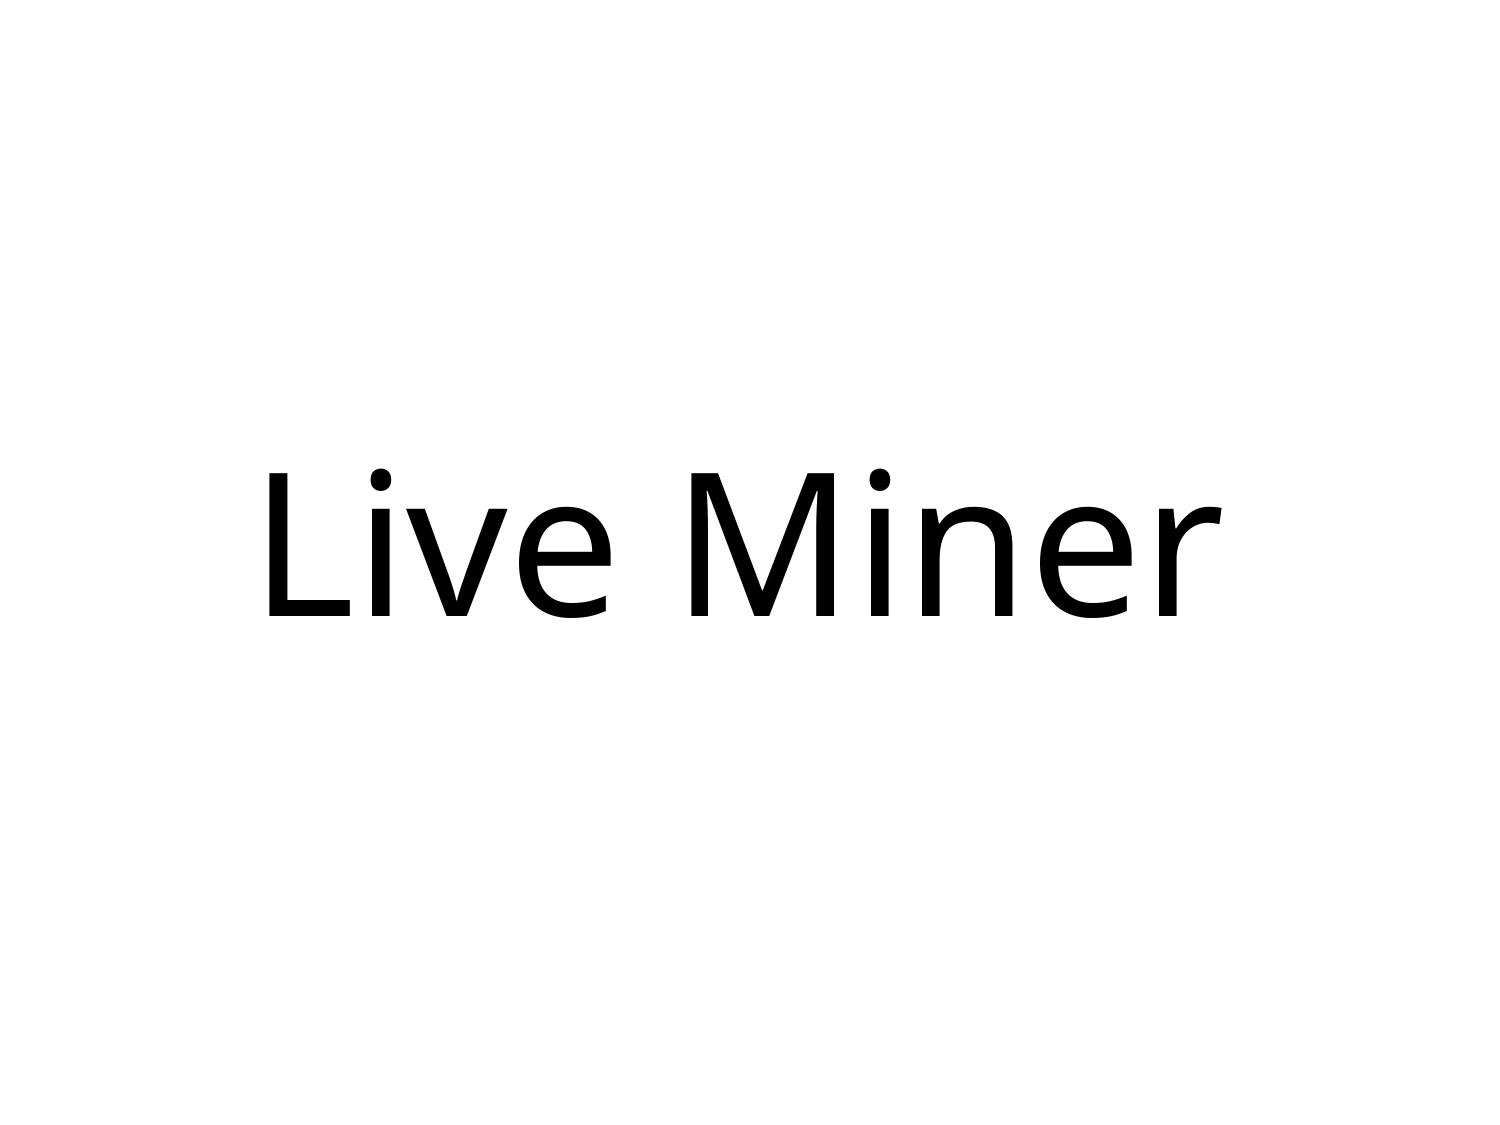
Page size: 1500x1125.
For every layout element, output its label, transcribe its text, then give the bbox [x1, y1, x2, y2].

title Live Miner [62, 562, 1413, 750]
